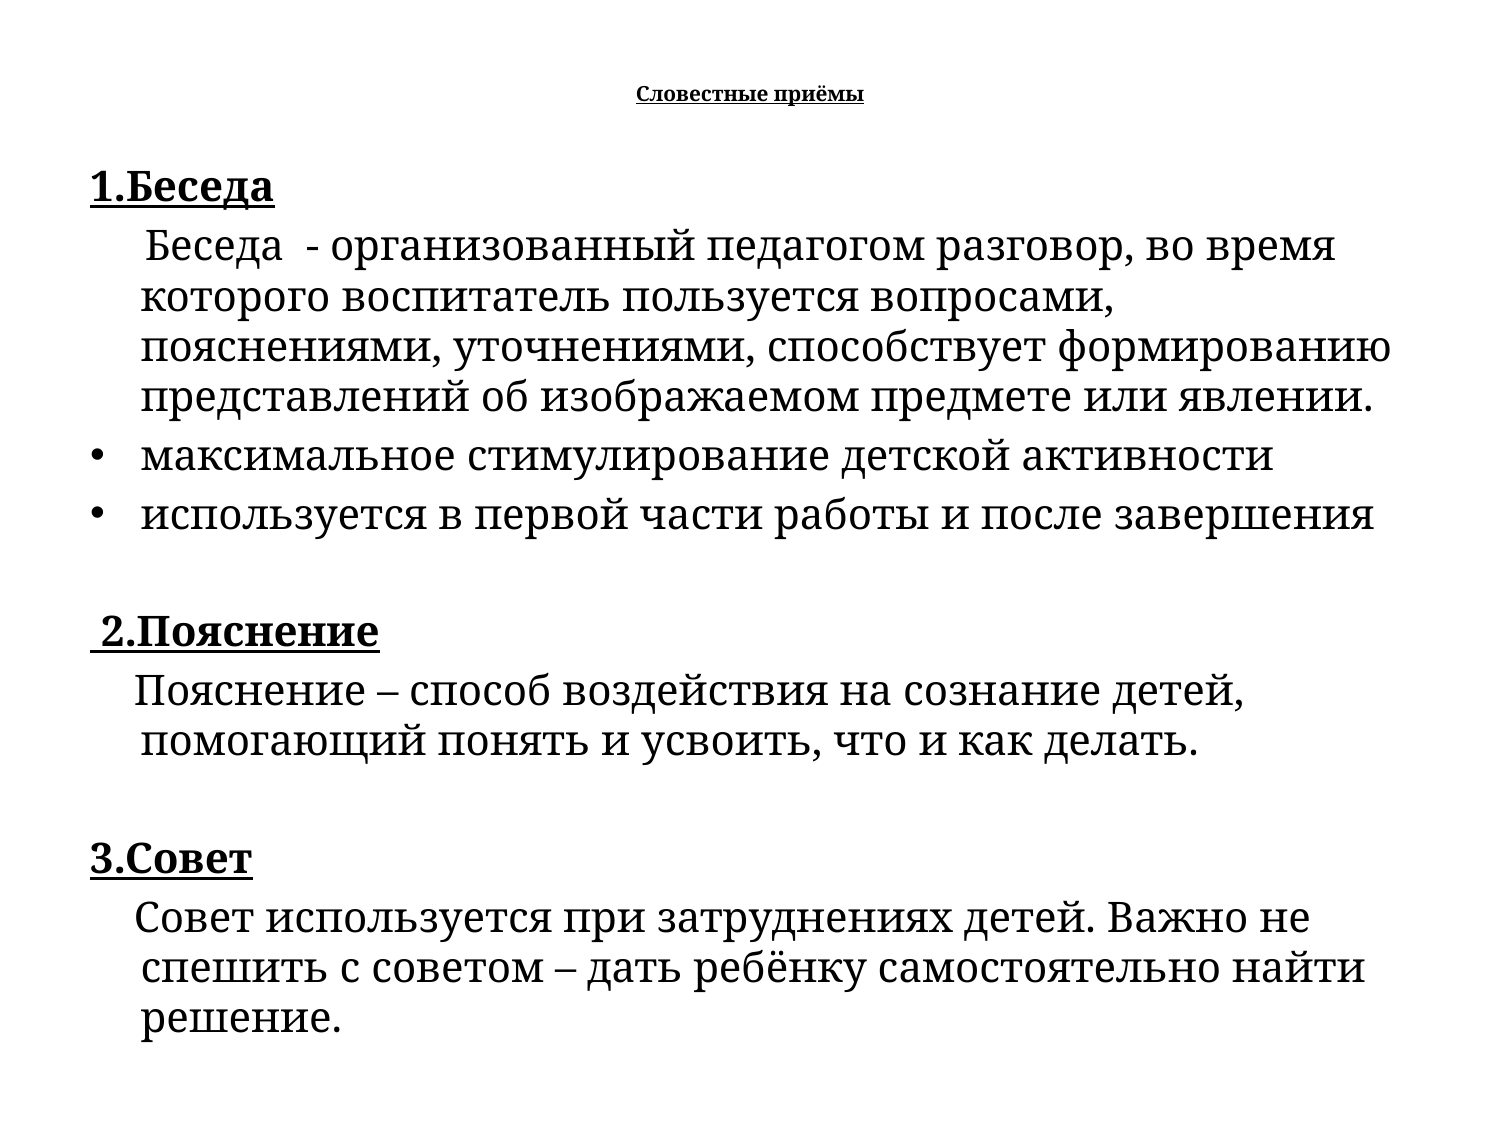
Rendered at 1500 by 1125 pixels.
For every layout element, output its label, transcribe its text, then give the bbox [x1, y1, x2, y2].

title Словестные приёмы [75, 45, 1425, 141]
list 1.Беседа Беседа - организованный педагогом разговор, во время которого воспитатель пользуется вопросами, пояснениями, уточнениями, способствует формированию представлений об изображаемом предмете или явлении. максимальное стимулирование детской активности используется в первой части работы и после завершения 2.Пояснение Пояснение – способ воздействия на сознание детей, помогающий понять и усвоить, что и как делать. 3.Совет Совет используется при затруднениях детей. Важно не спешить с советом – дать ребёнку самостоятельно найти решение. [75, 152, 1425, 1079]
